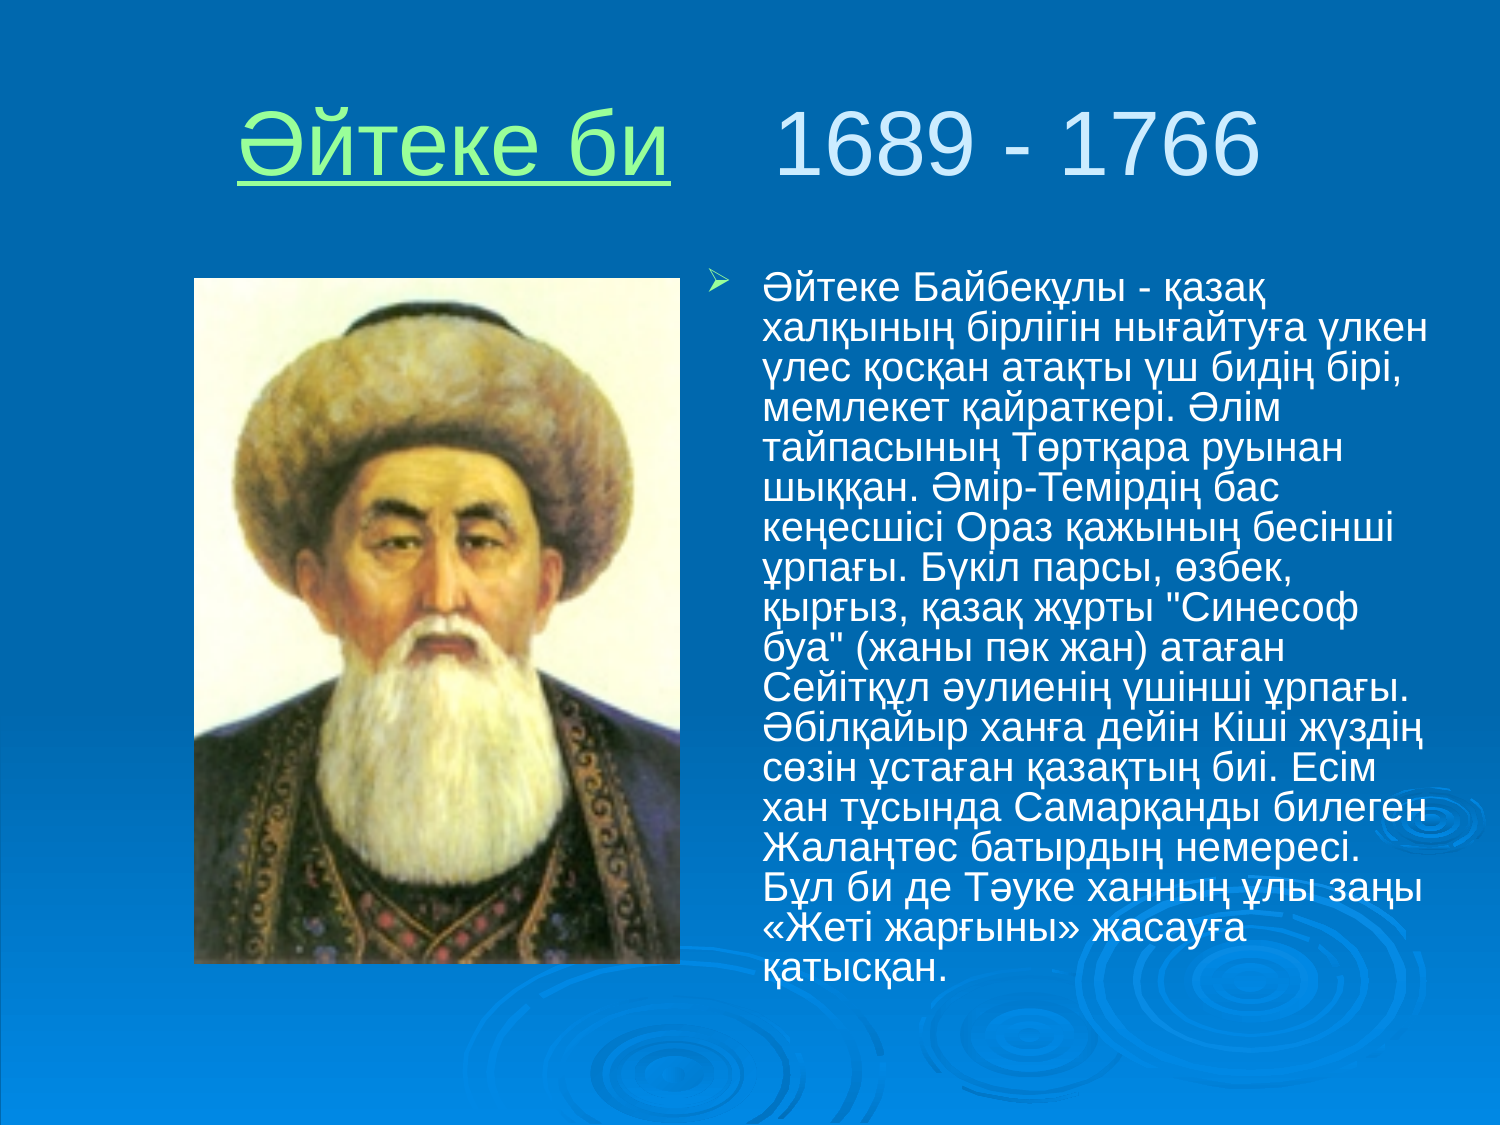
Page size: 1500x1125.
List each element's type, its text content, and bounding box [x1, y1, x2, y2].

title Әйтеке би 1689 - 1766 [74, 45, 1426, 233]
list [194, 278, 680, 965]
list Әйтеке Байбекұлы - қазақ халқының бірлігін нығайтуға үлкен үлес қосқан атақты үш бидің бірі, мемлекет қайраткері. Әлім тайпасының Төртқара руынан шыққан. Әмір-Темірдің бас кеңесшісі Ораз қажының бесінші ұрпағы. Бүкіл парсы, өзбек, қырғыз, қазақ жұрты "Синесоф буа" (жаны пәк жан) атаған Сейітқұл әулиенің үшінші ұрпағы. Әбілқайыр ханға дейін Кіші жүздің сөзін ұстаған қазақтың биі. Есім хан тұсында Самарқанды билеген Жалаңтөс батырдың немересі. Бұл би де Тәуке ханның ұлы заңы «Жеті жарғыны» жасауға қатысқан. [690, 262, 1460, 1006]
